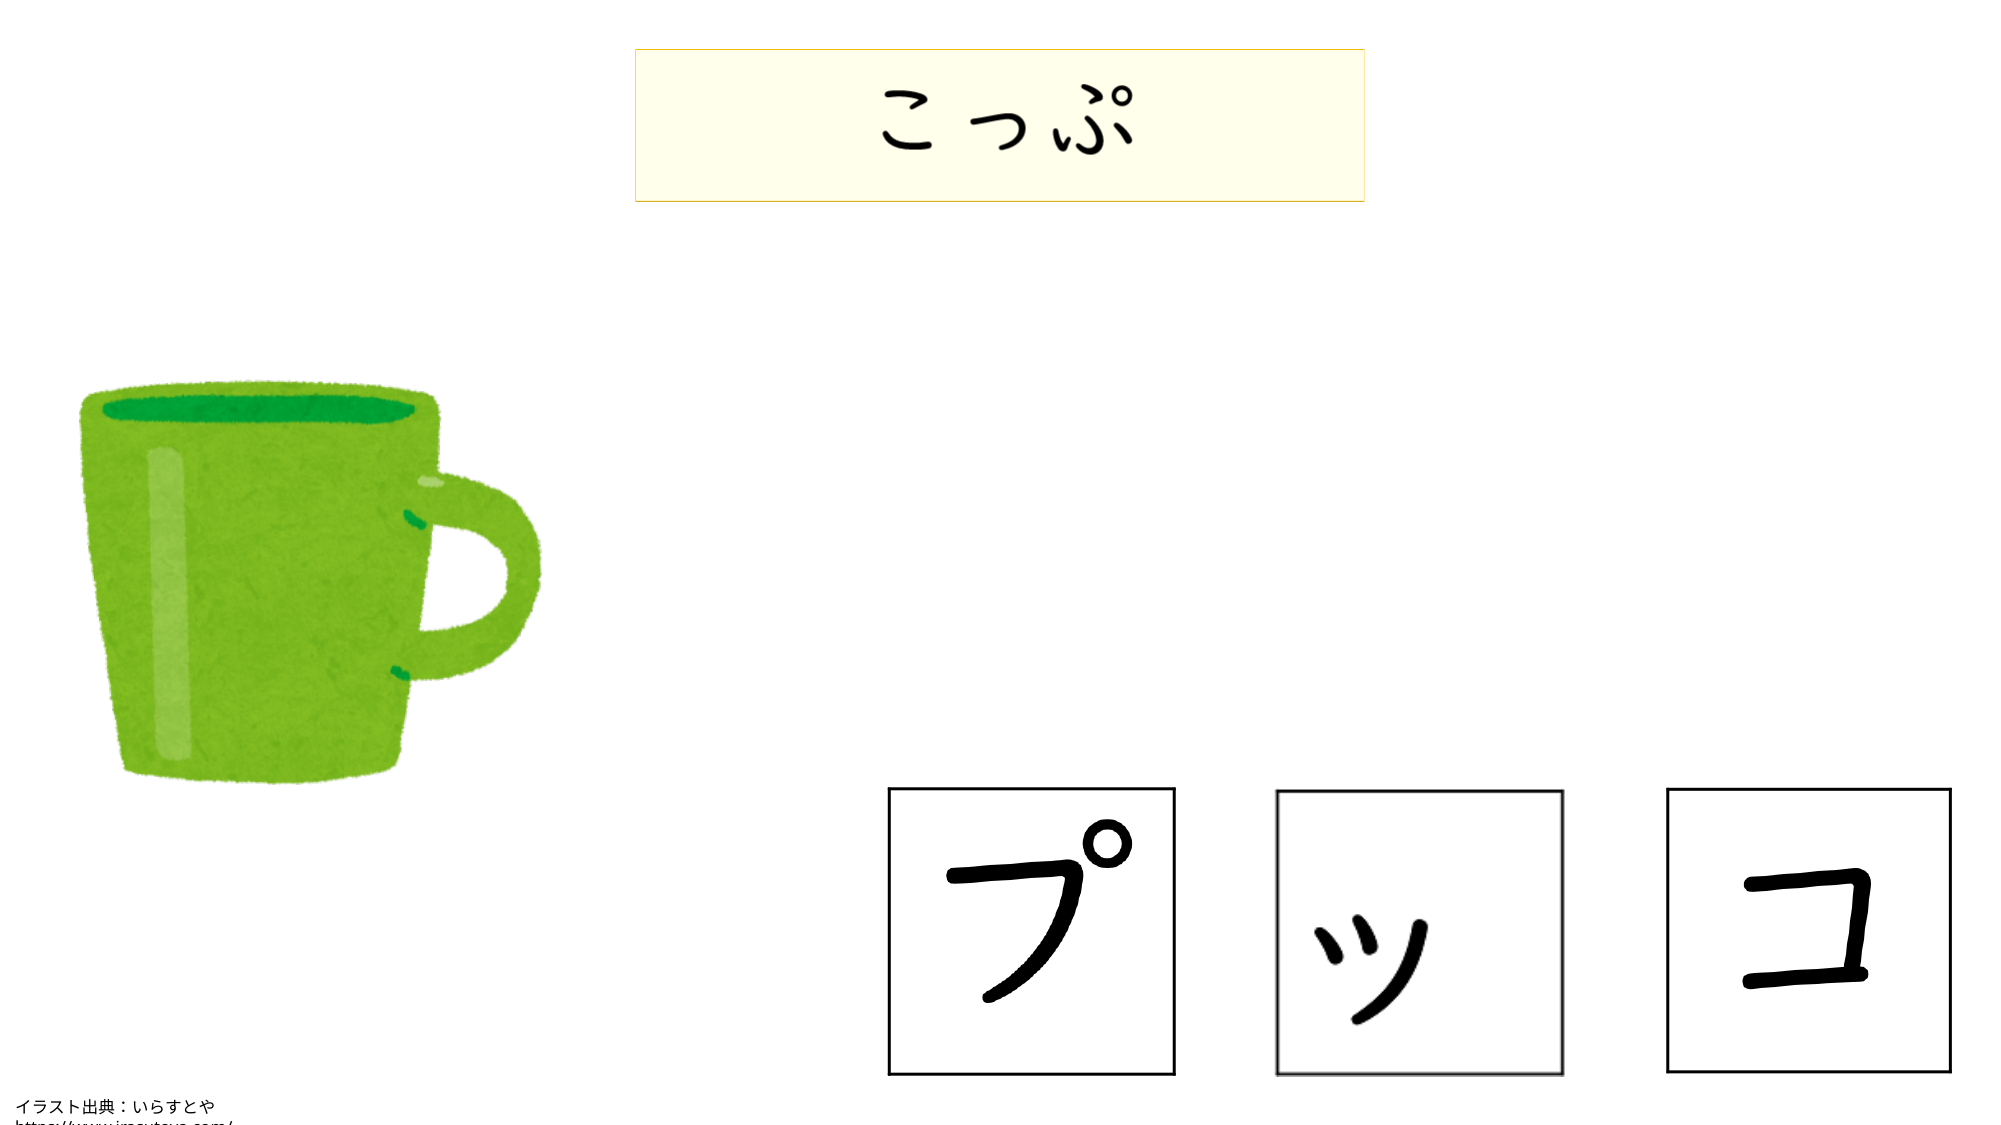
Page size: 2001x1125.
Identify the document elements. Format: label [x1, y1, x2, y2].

picture [1272, 785, 1568, 1078]
list [40, 362, 571, 817]
picture [1663, 784, 1955, 1074]
picture [884, 784, 1177, 1077]
picture [635, 42, 1365, 210]
